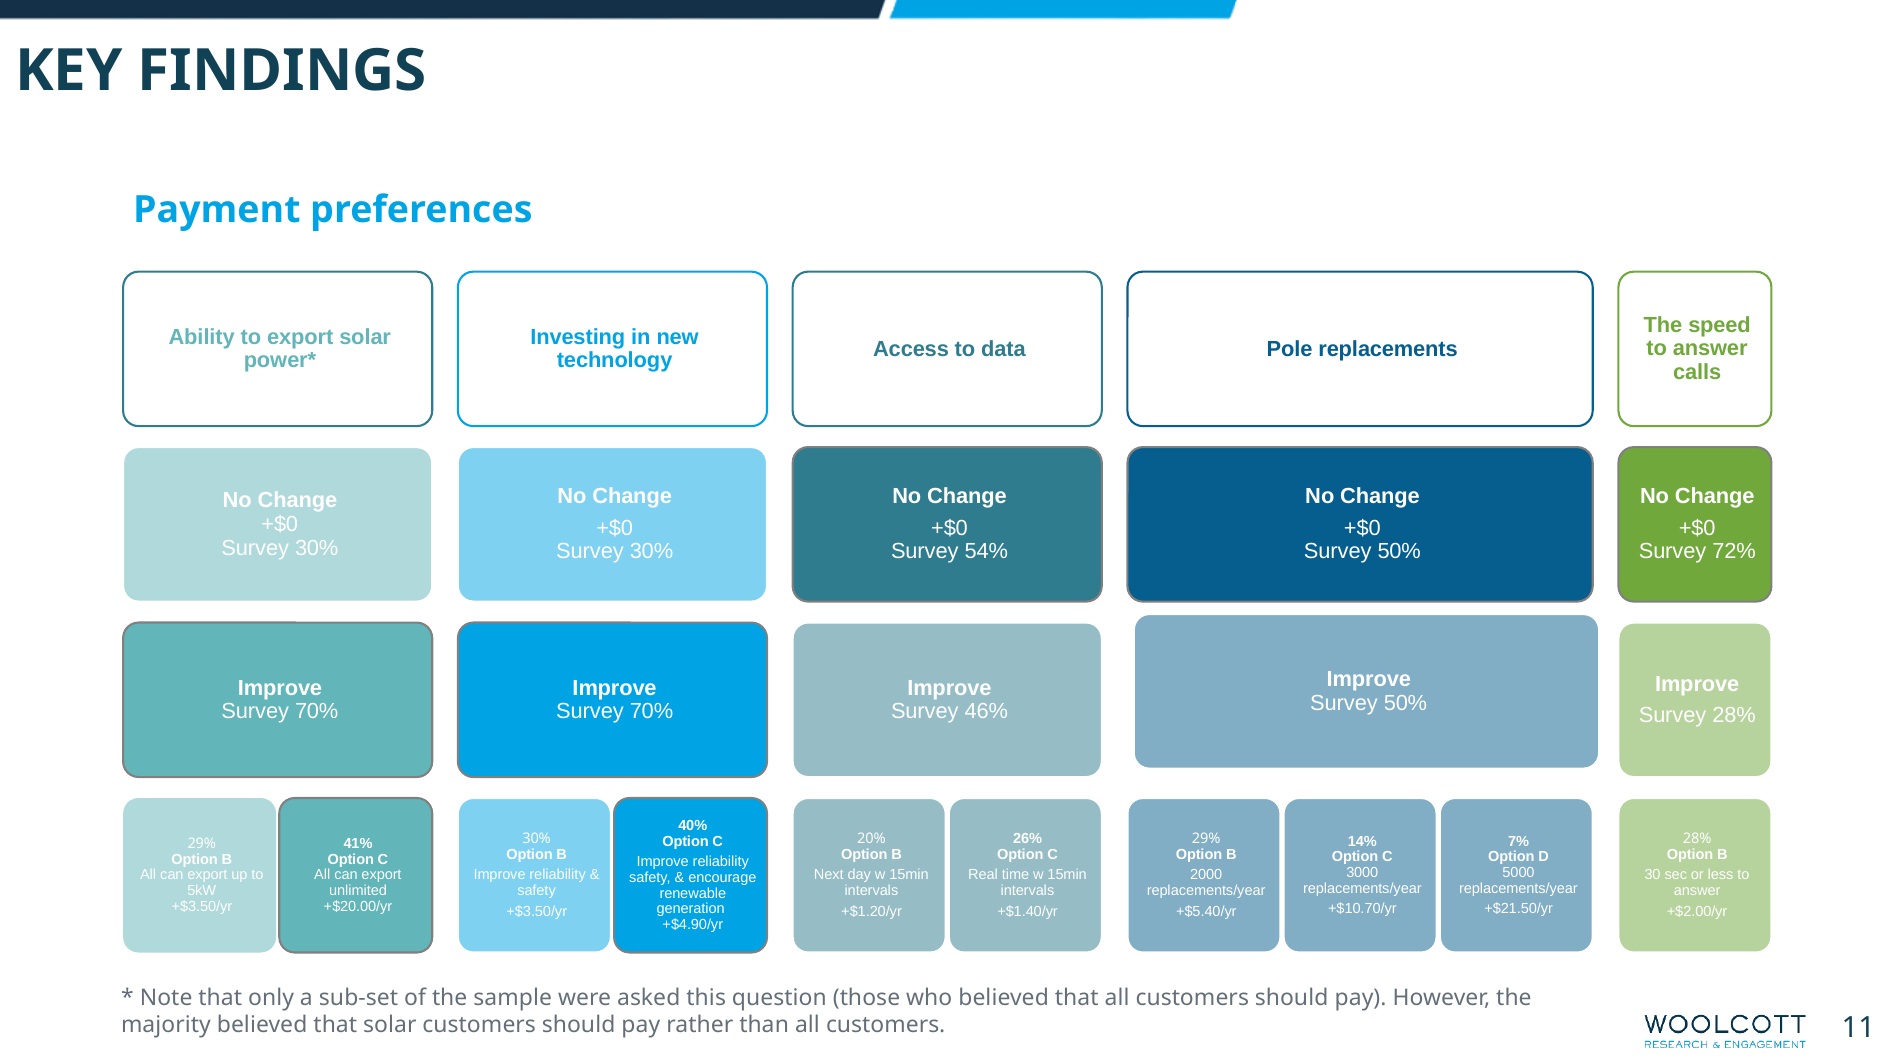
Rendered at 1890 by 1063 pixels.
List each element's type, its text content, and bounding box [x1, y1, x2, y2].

list KEY FINDINGS [0, 24, 1772, 142]
picture [1641, 1012, 1808, 1052]
text_box * Note that only a sub-set of the sample were asked this question (those who believed that all customers should pay). However, the majority believed that solar customers should pay rather than all customers. [106, 975, 1628, 1045]
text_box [122, 271, 1772, 953]
picture [0, 0, 1241, 20]
list Payment preferences [118, 177, 1772, 237]
